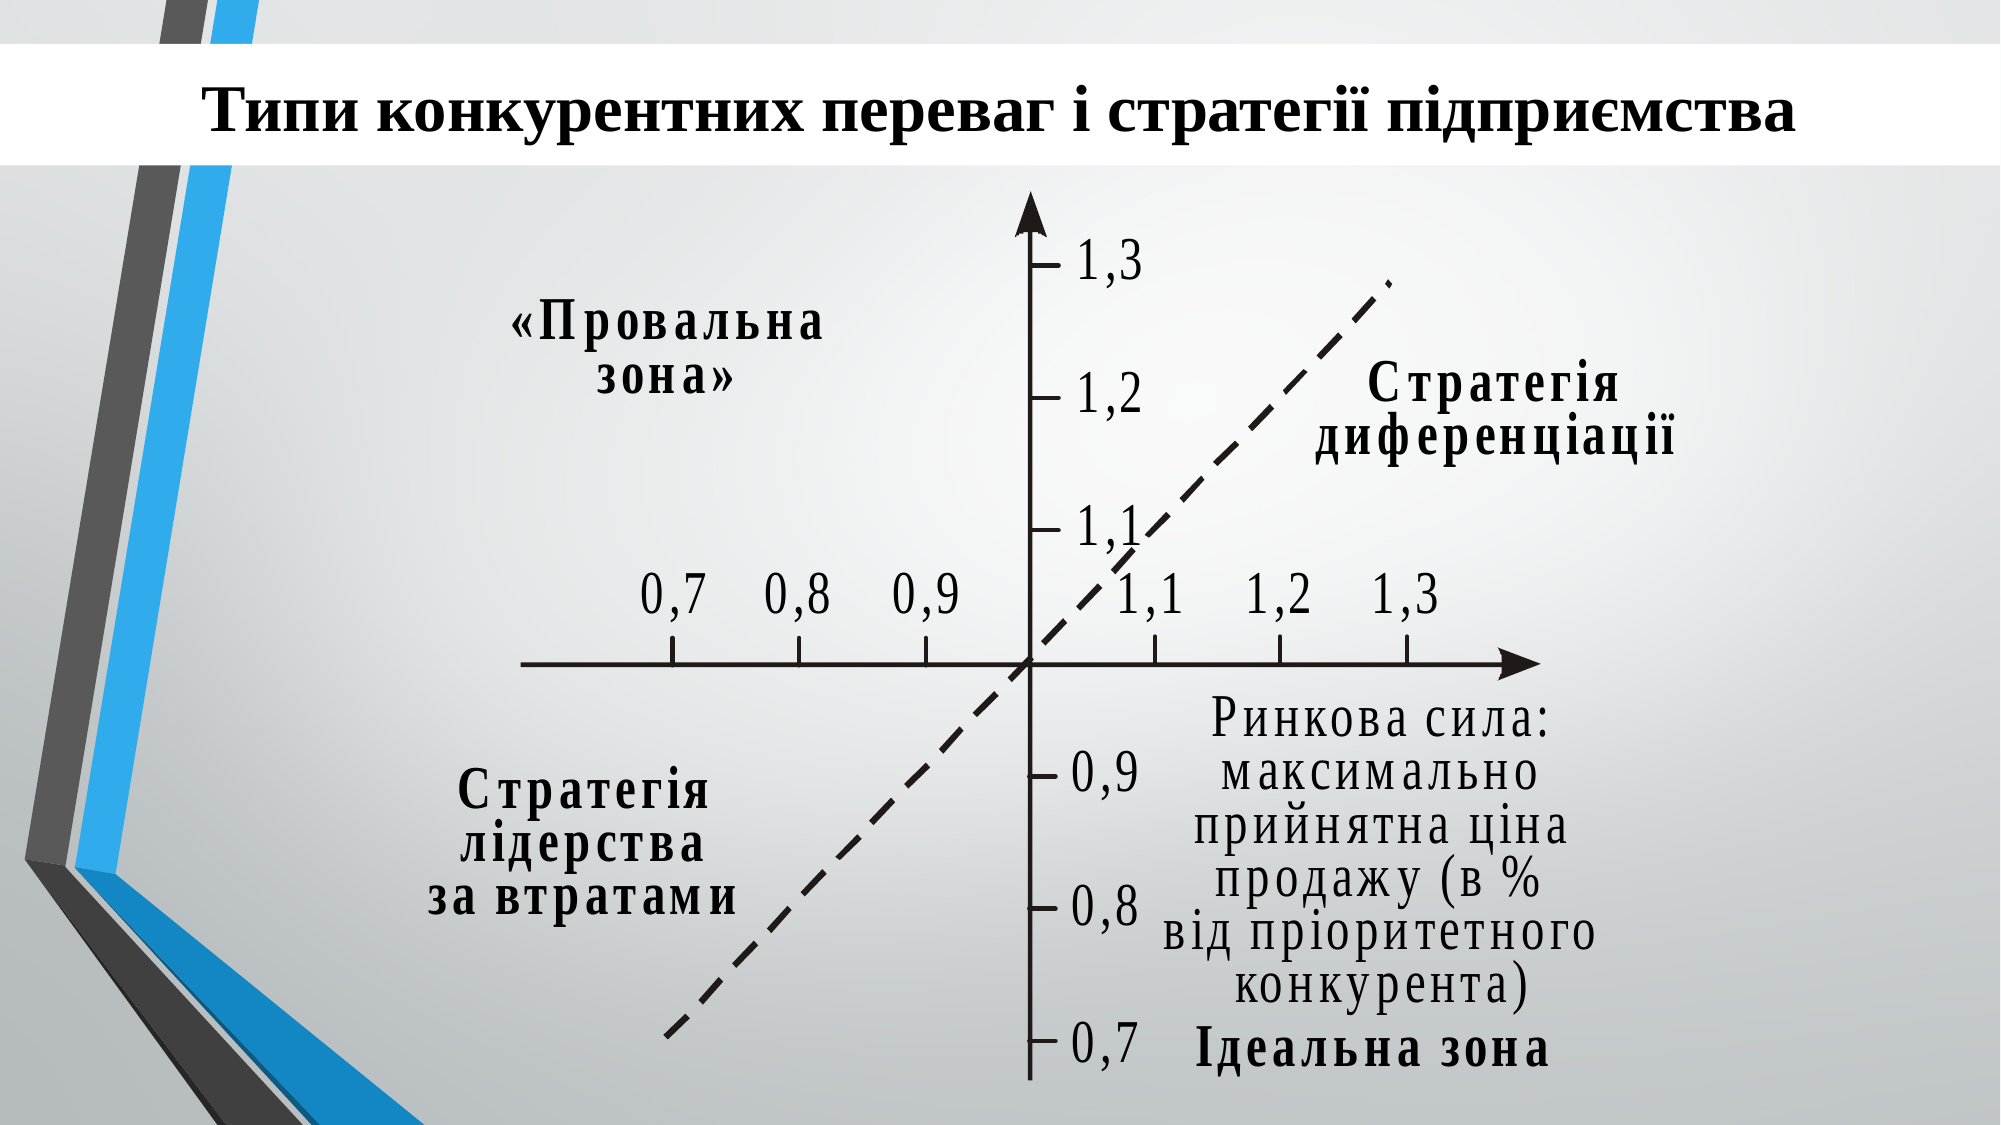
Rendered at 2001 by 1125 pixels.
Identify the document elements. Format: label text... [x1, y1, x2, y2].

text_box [421, 184, 1684, 1088]
title Типи конкурентних переваг і стратегії підприємства [0, 43, 2000, 166]
